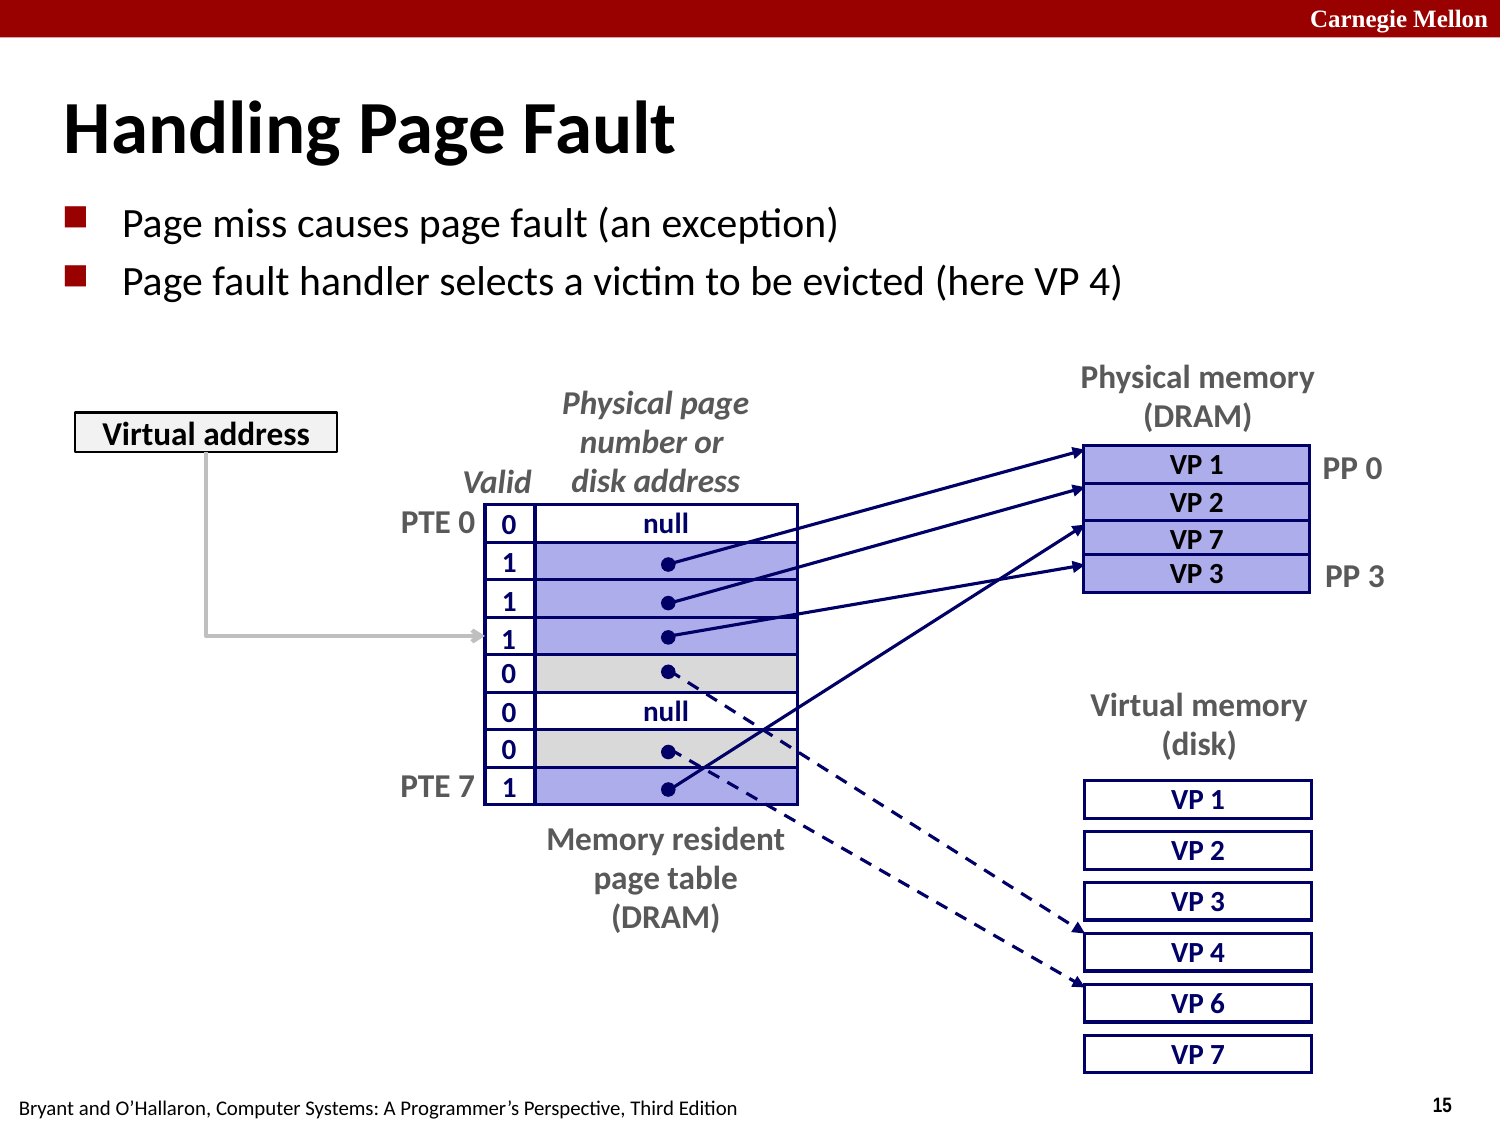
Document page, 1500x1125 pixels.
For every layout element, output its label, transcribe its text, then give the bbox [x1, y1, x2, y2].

text_box Virtual address [75, 412, 248, 453]
text_box VP 2 [1083, 484, 1310, 521]
text_box [535, 579, 798, 617]
text_box 0 [486, 724, 532, 775]
text_box [662, 745, 675, 759]
text_box [535, 767, 798, 805]
text_box 1 [486, 614, 531, 648]
list Page miss causes page fault (an exception) Page fault handler selects a victim to be evicted (here VP 4) [50, 188, 1414, 313]
text_box [531, 617, 535, 654]
text_box VP 1 [1083, 445, 1310, 484]
text_box Virtual memory (disk) [1075, 677, 1324, 772]
text_box Physical page number or disk address [547, 375, 765, 508]
text_box Memory resident page table (DRAM) [531, 811, 801, 944]
title Handling Page Fault [48, 58, 1408, 188]
text_box [535, 730, 761, 767]
text_box VP 1 [1084, 780, 1312, 819]
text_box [253, 404, 438, 684]
text_box [670, 560, 1085, 637]
text_box 1 [487, 576, 532, 626]
text_box [535, 654, 798, 693]
text_box PTE 7 [385, 758, 490, 814]
text_box null [535, 693, 798, 730]
text_box 0 [486, 648, 531, 687]
text_box [675, 446, 1083, 563]
text_box Physical memory (DRAM) [1065, 349, 1330, 444]
text_box [535, 617, 798, 654]
text_box PP 0 [1307, 440, 1398, 495]
text_box [675, 484, 1083, 602]
text_box [662, 665, 675, 679]
text_box VP 7 [1084, 1035, 1312, 1073]
text_box [1066, 975, 1084, 988]
text_box [662, 596, 675, 610]
text_box PTE 0 [442, 494, 491, 549]
text_box null [535, 504, 798, 542]
text_box VP 7 [1083, 521, 1310, 554]
text_box [535, 542, 798, 579]
text_box [662, 631, 675, 644]
text_box [999, 524, 1085, 579]
text_box [707, 730, 798, 767]
text_box [1071, 921, 1085, 934]
text_box VP 3 [1084, 882, 1312, 921]
text_box Valid [447, 454, 560, 509]
text_box [662, 783, 675, 796]
text_box 1 [487, 537, 532, 576]
text_box VP 3 [1083, 554, 1310, 593]
text_box 0 [491, 499, 532, 537]
text_box PP 3 [1310, 548, 1400, 603]
text_box [662, 558, 675, 571]
text_box 0 [486, 687, 532, 724]
text_box 1 [490, 775, 532, 813]
text_box VP 4 [1084, 933, 1312, 971]
text_box [531, 654, 535, 693]
text_box VP 2 [1084, 831, 1312, 870]
text_box VP 6 [1084, 984, 1312, 1022]
